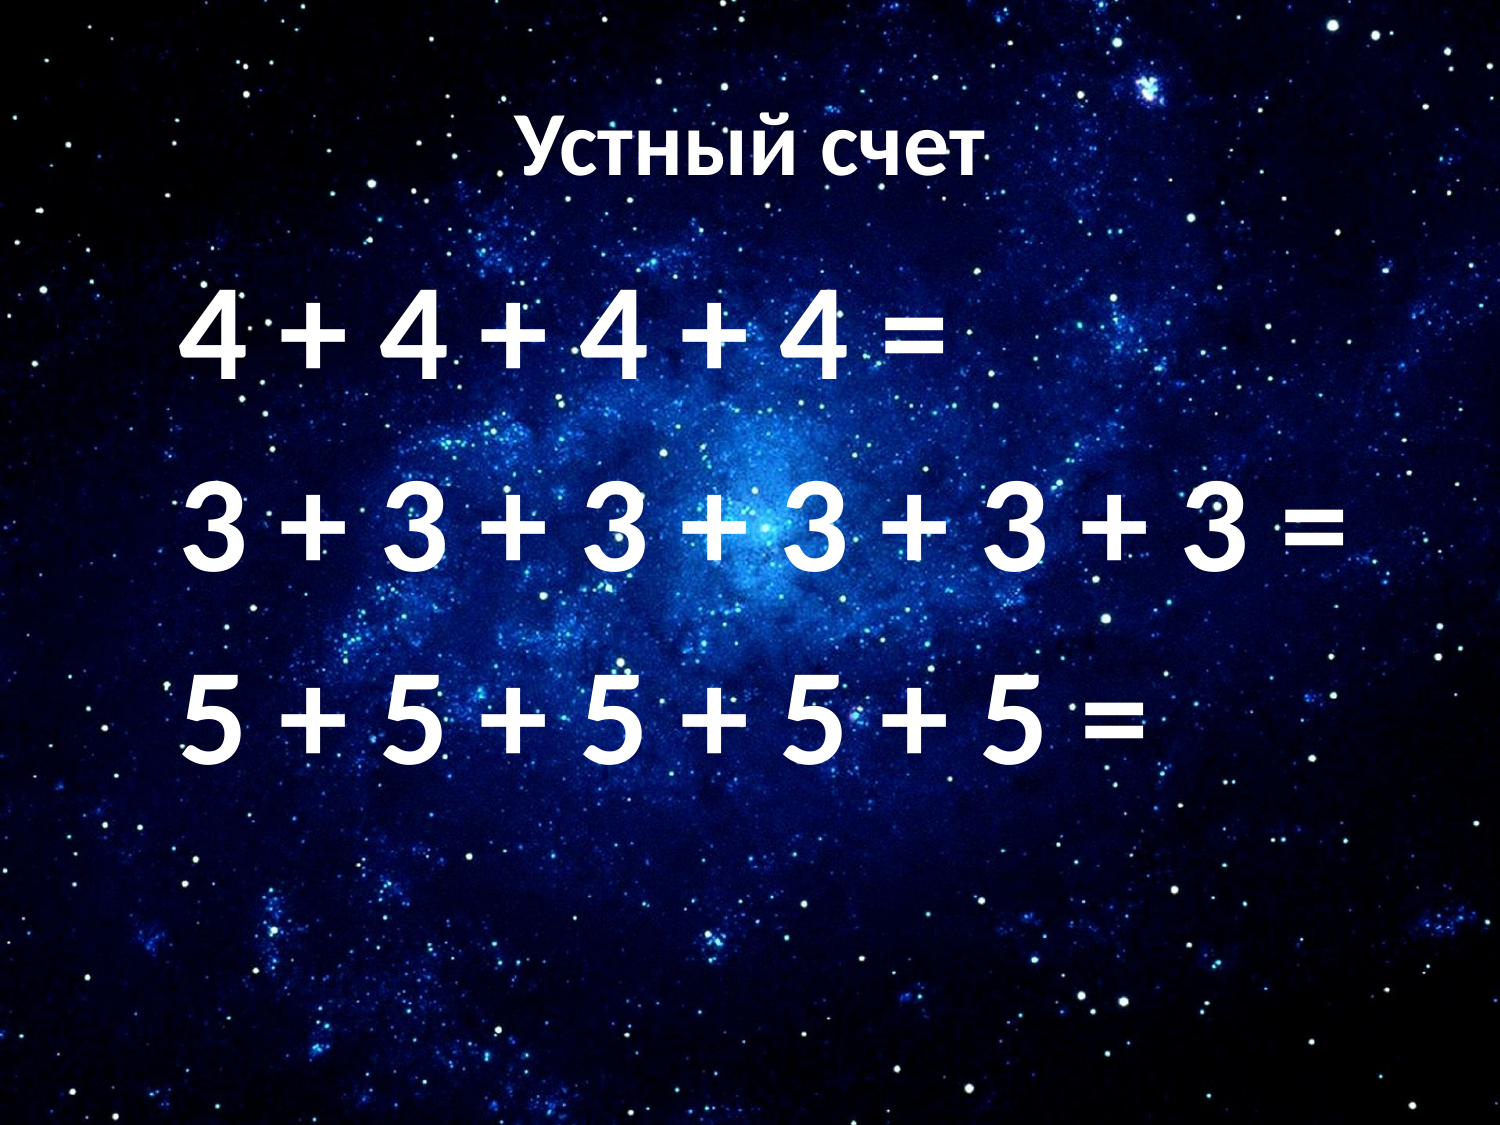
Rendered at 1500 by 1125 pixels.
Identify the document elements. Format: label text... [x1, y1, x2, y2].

picture [0, 0, 1500, 1125]
title Устный счет [75, 45, 1425, 233]
list 4 + 4 + 4 + 4 = 3 + 3 + 3 + 3 + 3 + 3 = 5 + 5 + 5 + 5 + 5 = [164, 234, 1379, 891]
